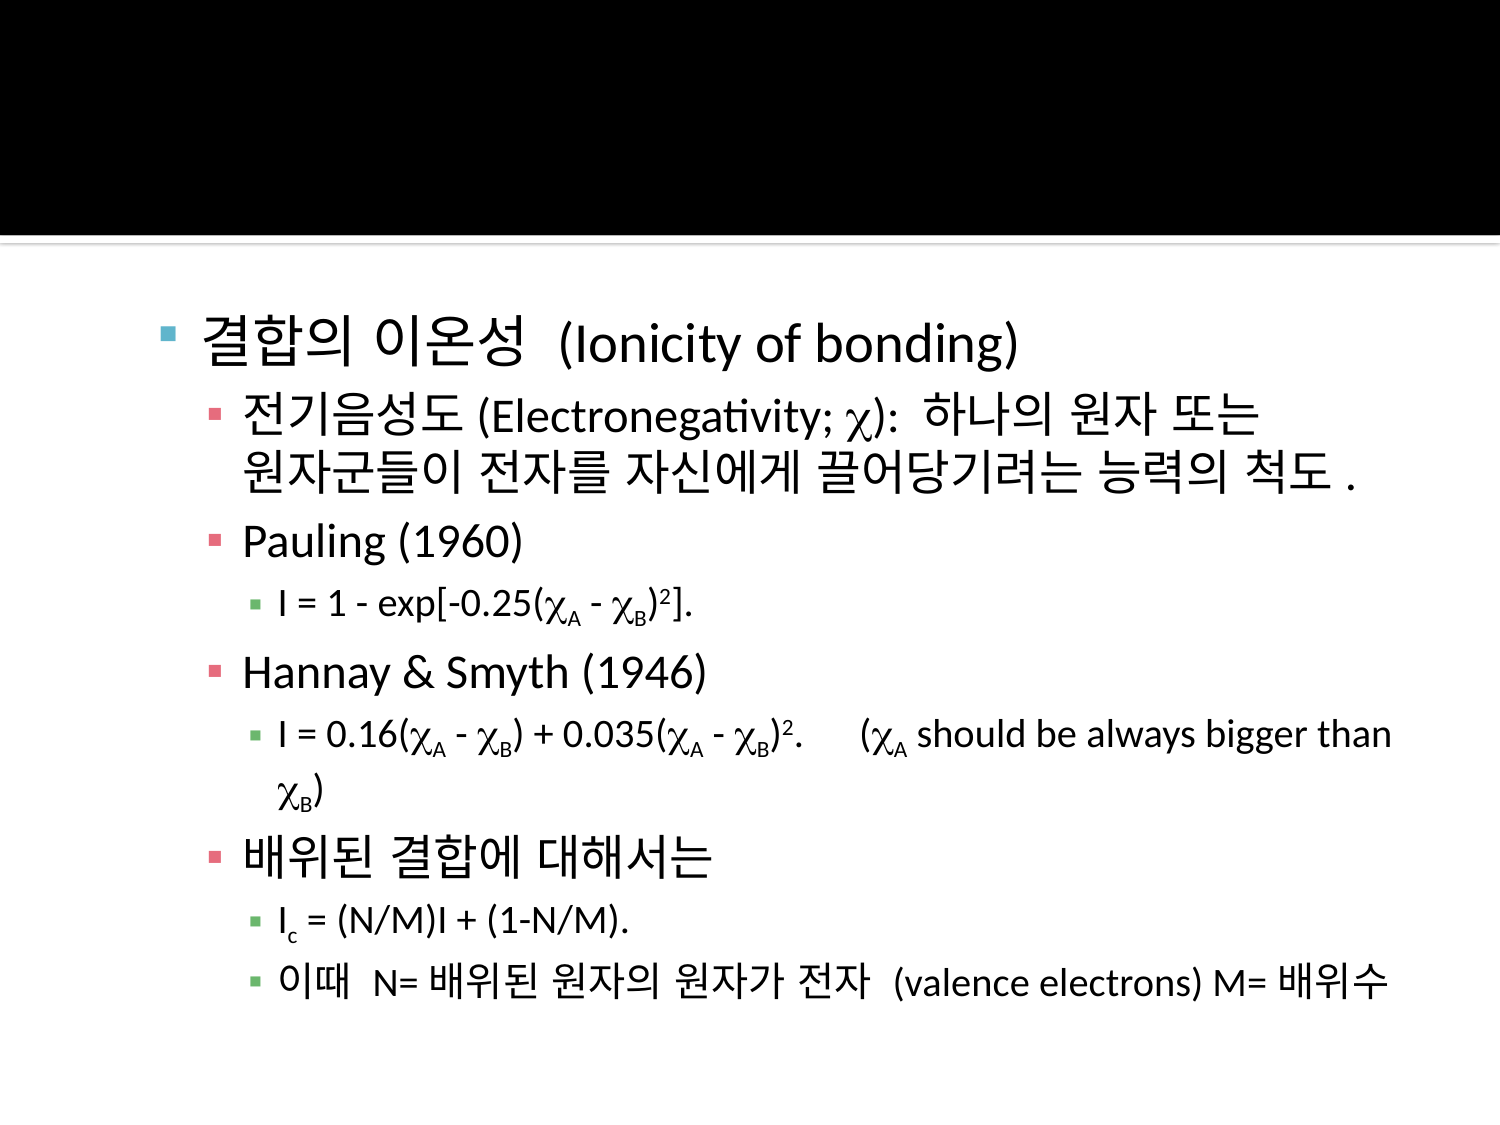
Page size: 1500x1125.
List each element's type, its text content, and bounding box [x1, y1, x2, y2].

list 결합의 이온성 (Ionicity of bonding) 전기음성도(Electronegativity; c): 하나의 원자 또는 원자군들이 전자를 자신에게 끌어당기려는 능력의 척도. Pauling (1960) I = 1 - exp[-0.25(cA - cB)2]. Hannay & Smyth (1946) I = 0.16(cA - cB) + 0.035(cA - cB)2. (cA should be always bigger than cB) 배위된 결합에 대해서는 Ic = (N/M)I + (1-N/M). 이때 N=배위된 원자의 원자가 전자 (valence electrons) M=배위수 [75, 291, 1425, 1050]
